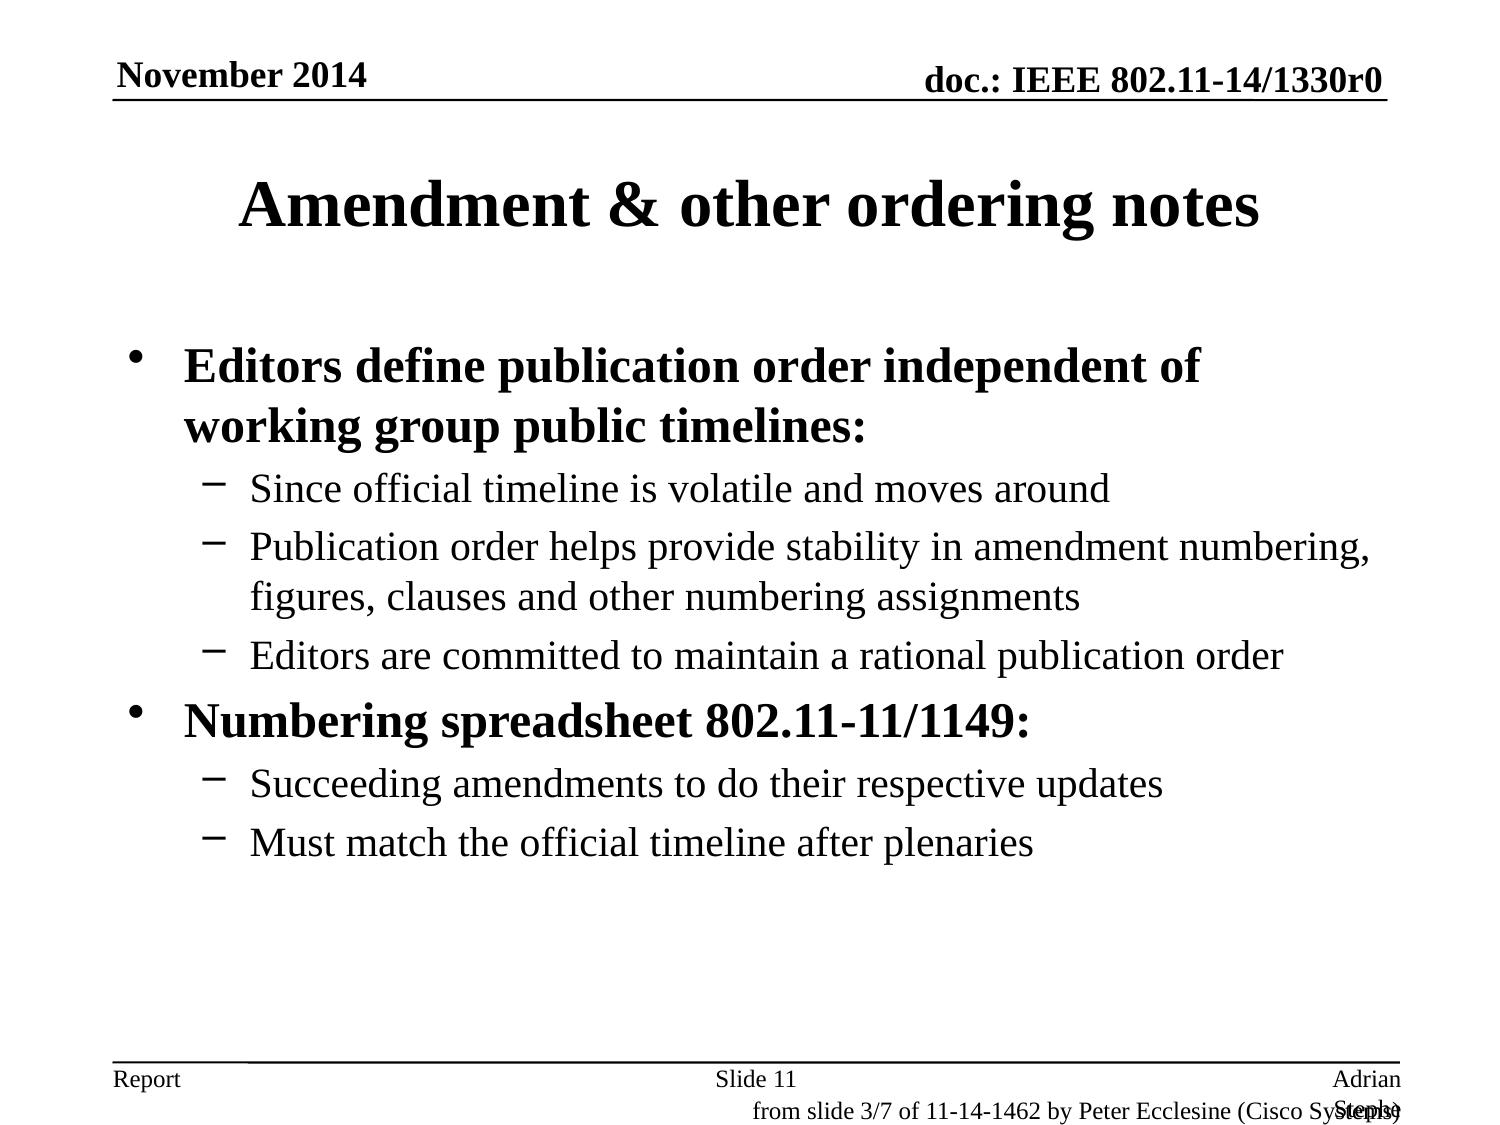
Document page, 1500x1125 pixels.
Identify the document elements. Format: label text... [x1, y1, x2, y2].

text_box from slide 3/7 of 11-14-1462 by Peter Ecclesine (Cisco Systems) [343, 1087, 1417, 1125]
footer Adrian Stephens, Intel Corporation [1324, 1061, 1402, 1087]
text_box November 2014 [116, 50, 368, 96]
slide_number Slide 11 [714, 1061, 798, 1087]
list Editors define publication order independent of working group public timelines: Since official timeline is volatile and moves around Publication order helps provide stability in amendment numbering, figures, clauses and other numbering assignments Editors are committed to maintain a rational publication order Numbering spreadsheet 802.11-11/1149: Succeeding amendments to do their respective updates Must match the official timeline after plenaries [112, 324, 1388, 1050]
title Amendment & other ordering notes [112, 112, 1388, 288]
